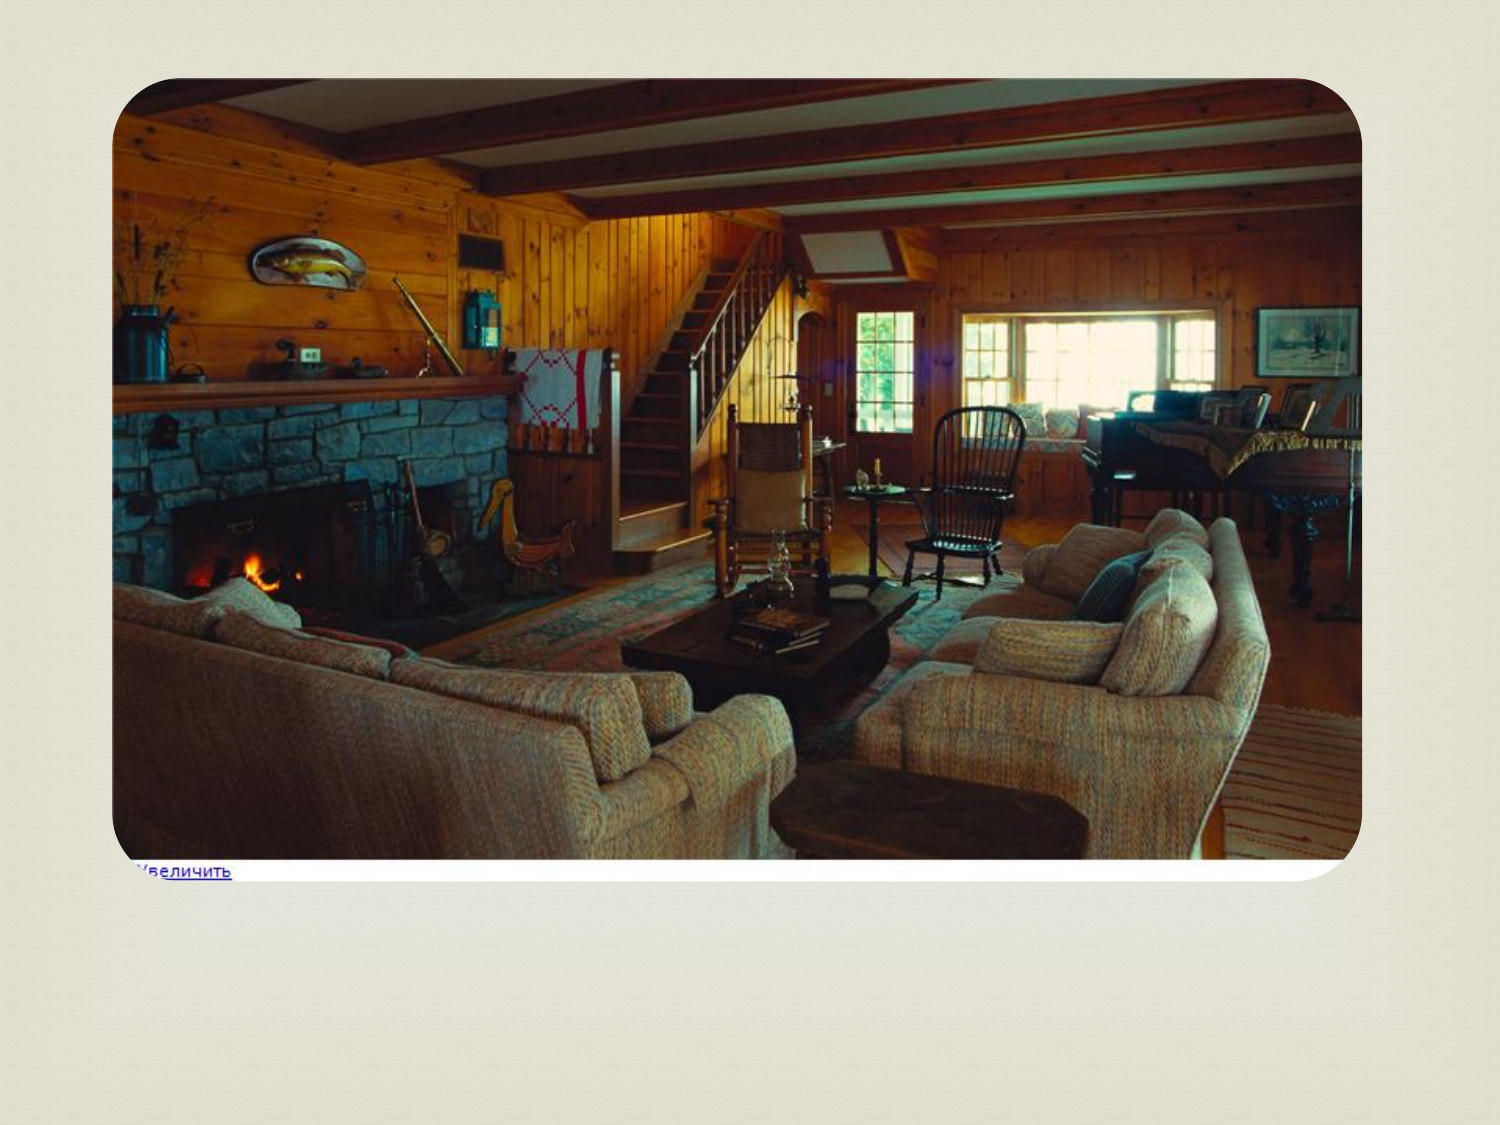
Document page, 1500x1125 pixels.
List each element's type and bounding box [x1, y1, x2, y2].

picture [111, 77, 1363, 882]
